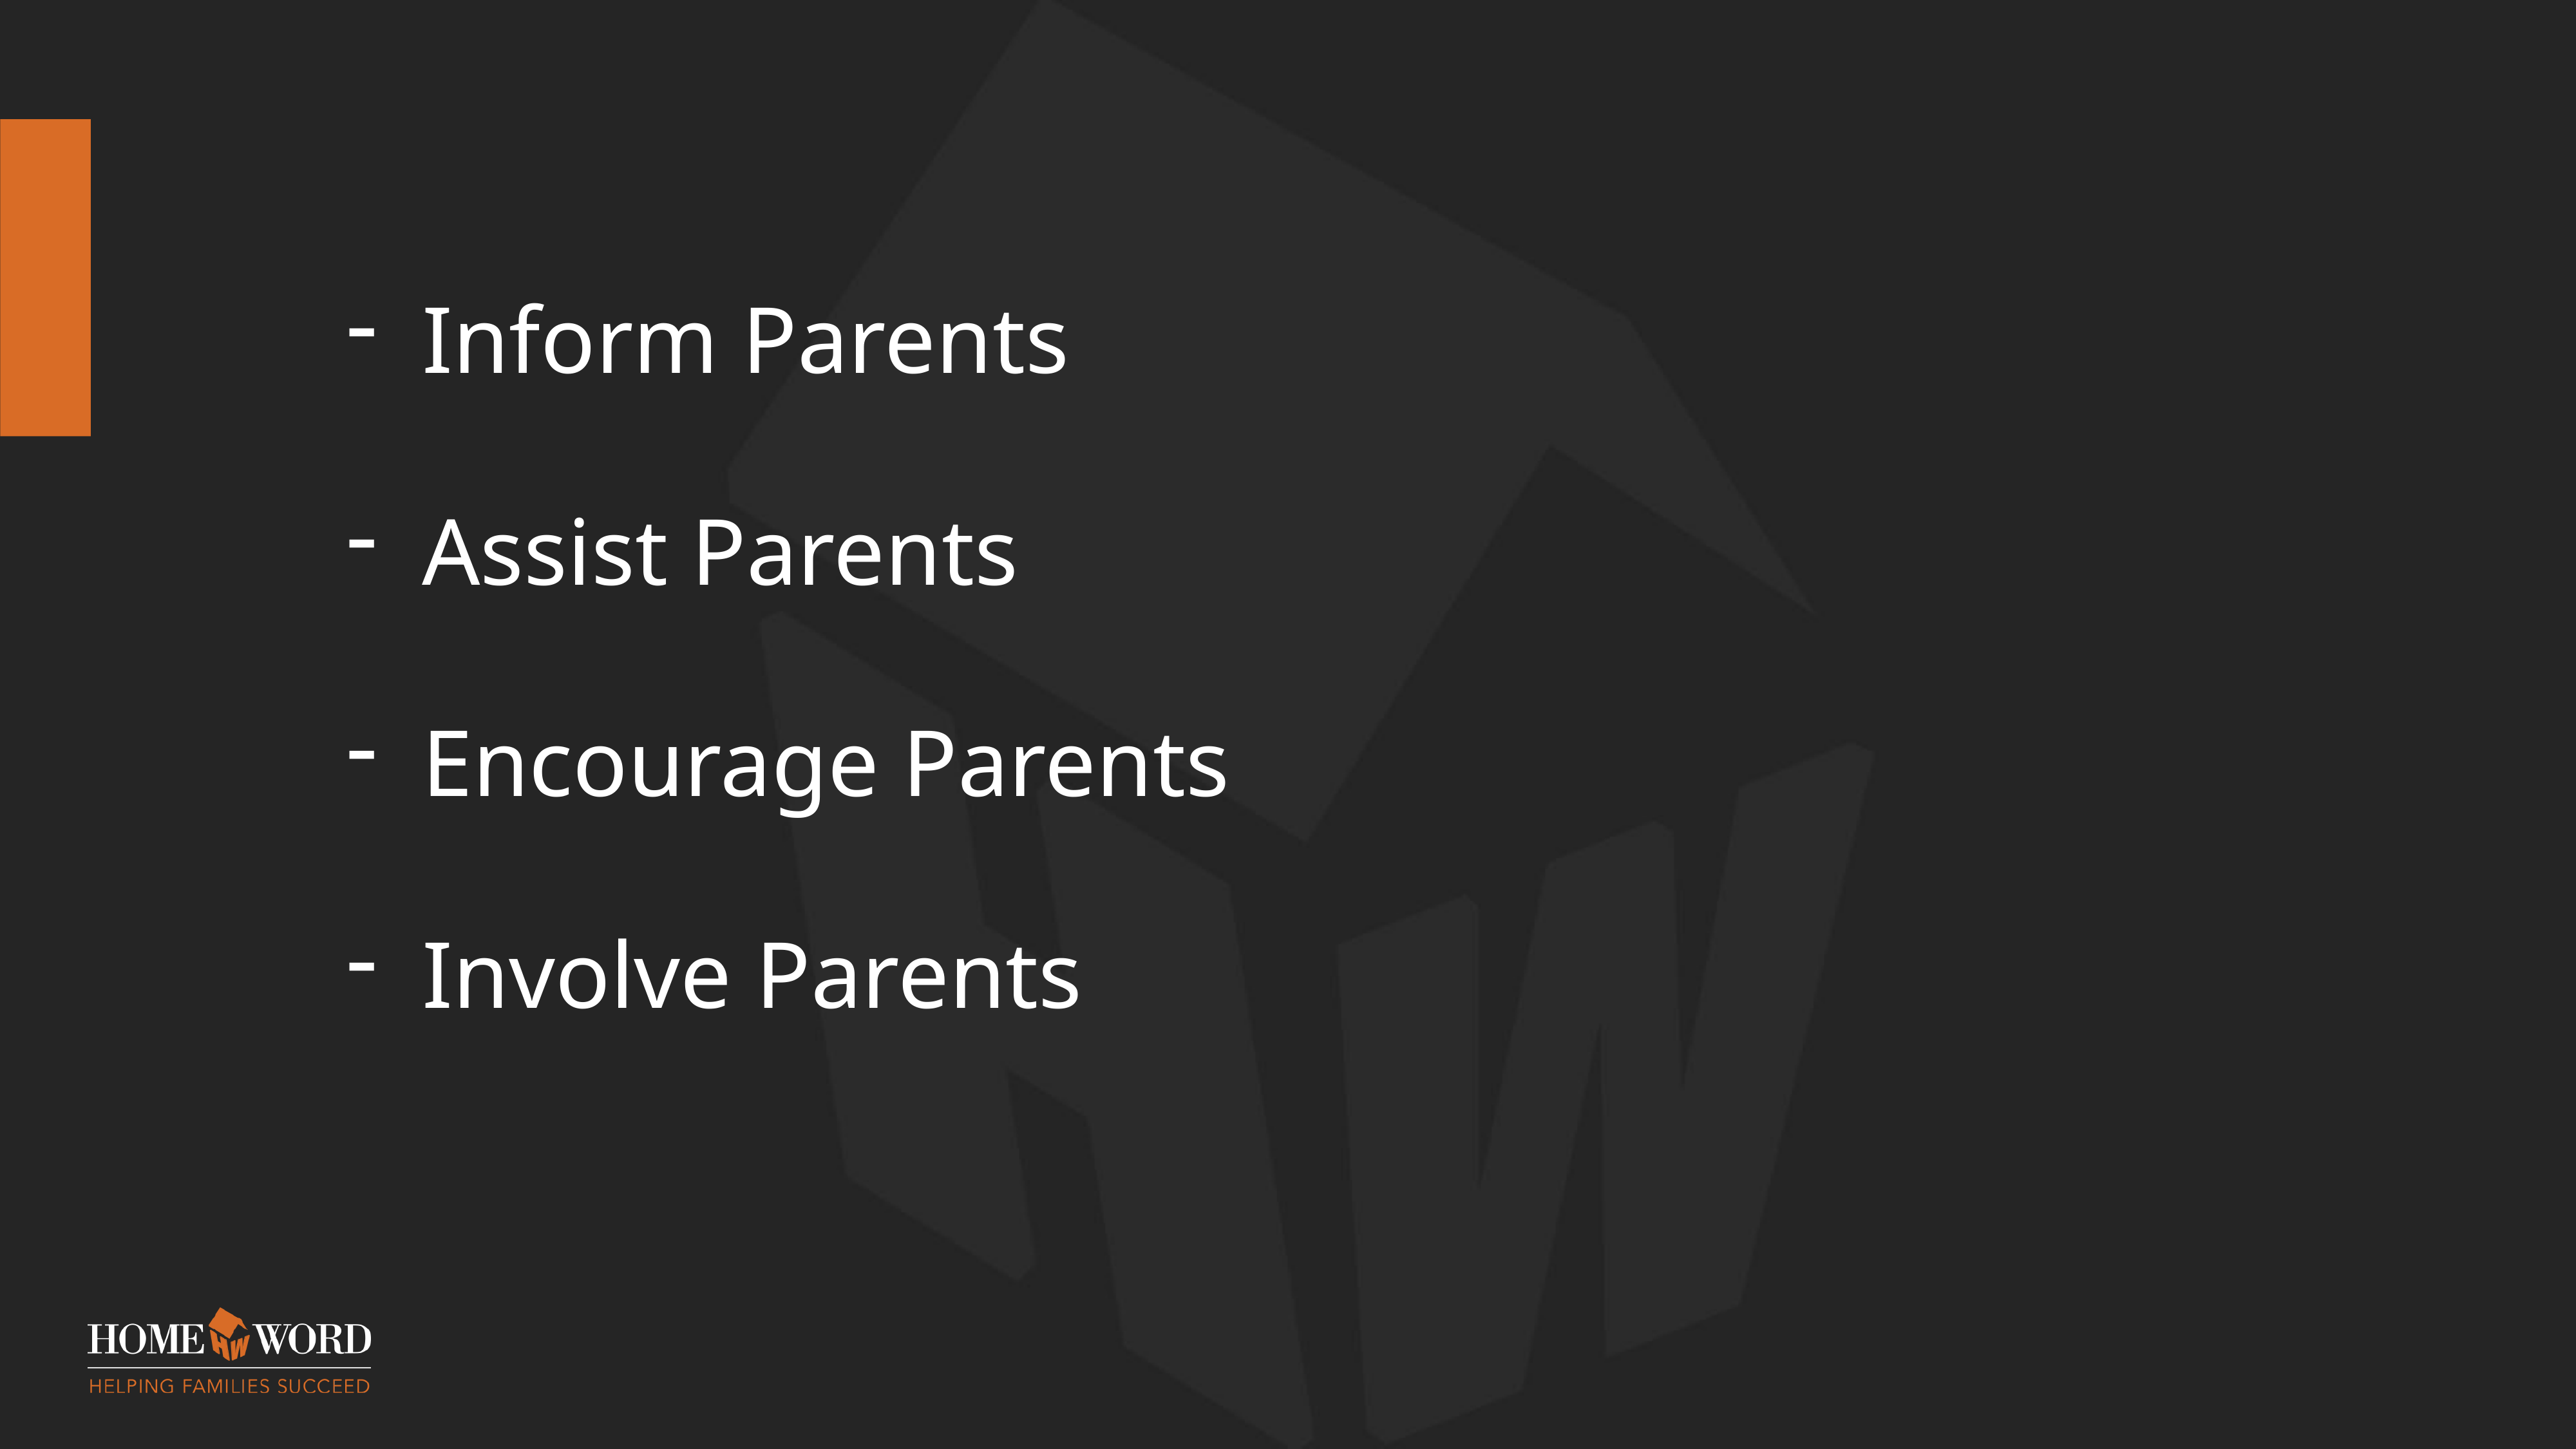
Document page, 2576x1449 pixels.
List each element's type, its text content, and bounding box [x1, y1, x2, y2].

picture [0, 0, 2576, 1449]
text_box Inform Parents Assist Parents Encourage Parents Involve Parents [341, 276, 2340, 1273]
